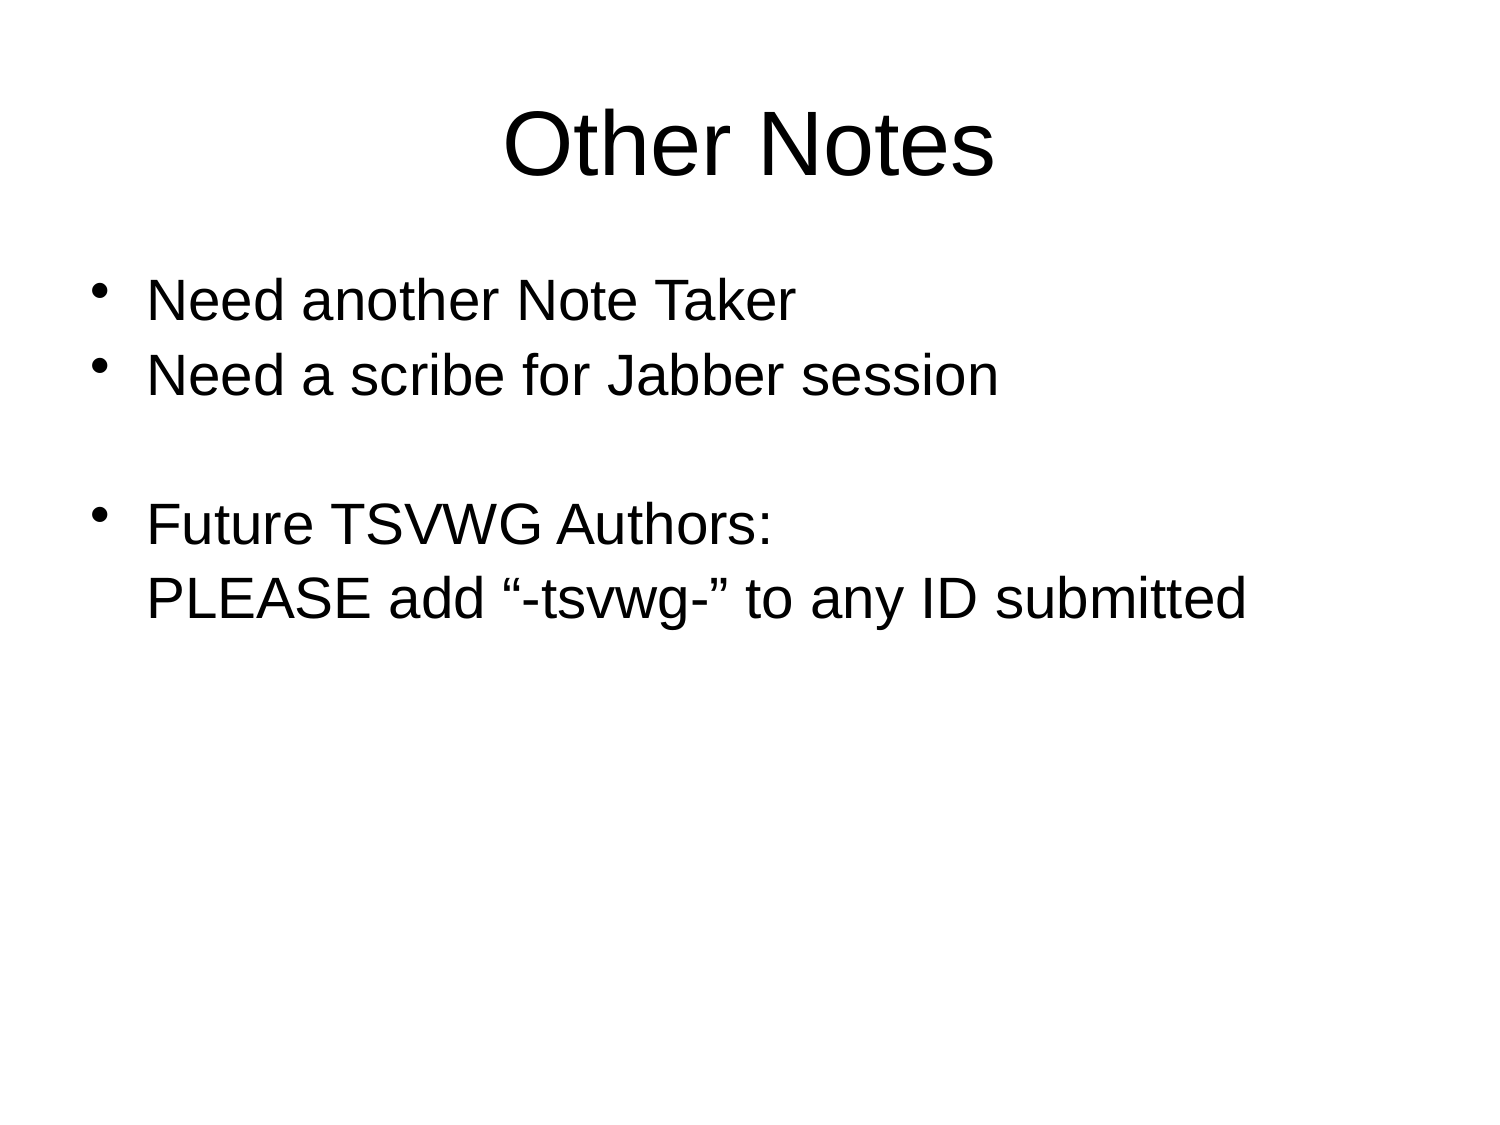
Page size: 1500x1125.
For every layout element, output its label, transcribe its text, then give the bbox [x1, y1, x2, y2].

list Need another Note Taker Need a scribe for Jabber session Future TSVWG Authors: PLEASE add “-tsvwg-” to any ID submitted [74, 262, 1426, 1006]
title Other Notes [74, 44, 1426, 233]
